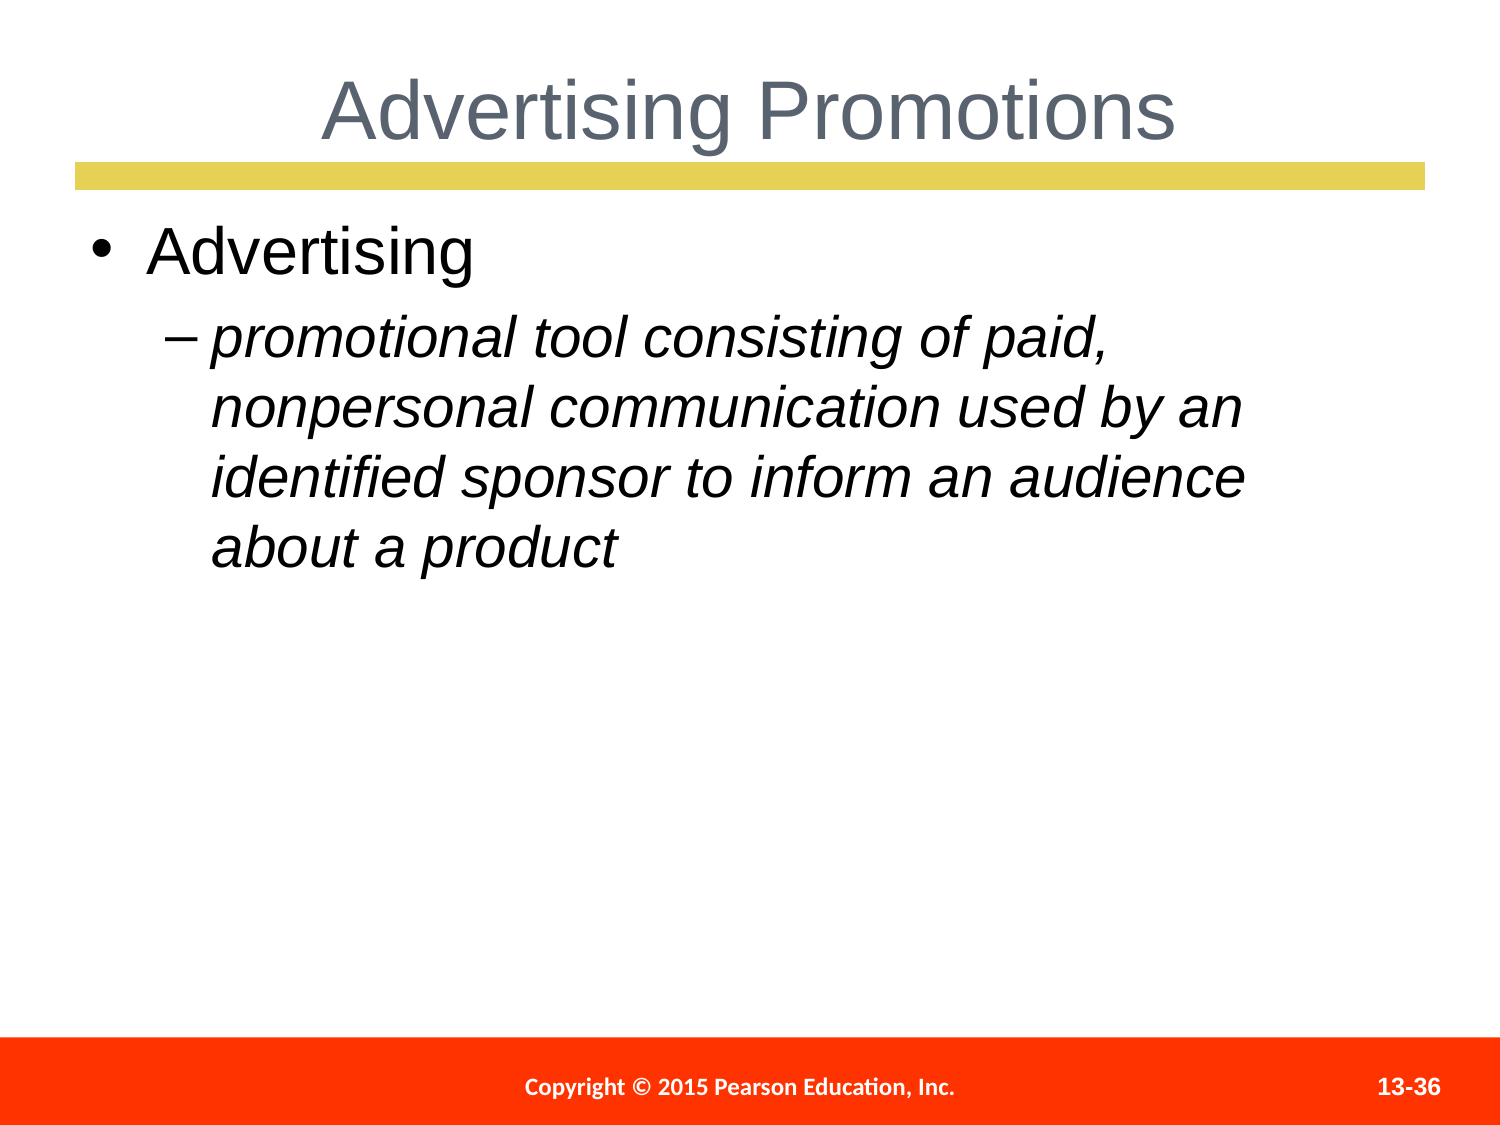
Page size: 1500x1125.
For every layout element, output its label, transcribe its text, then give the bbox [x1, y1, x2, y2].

title Advertising Promotions [74, 12, 1426, 199]
list Advertising promotional tool consisting of paid, nonpersonal communication used by an identified sponsor to inform an audience about a product [74, 199, 1426, 1006]
